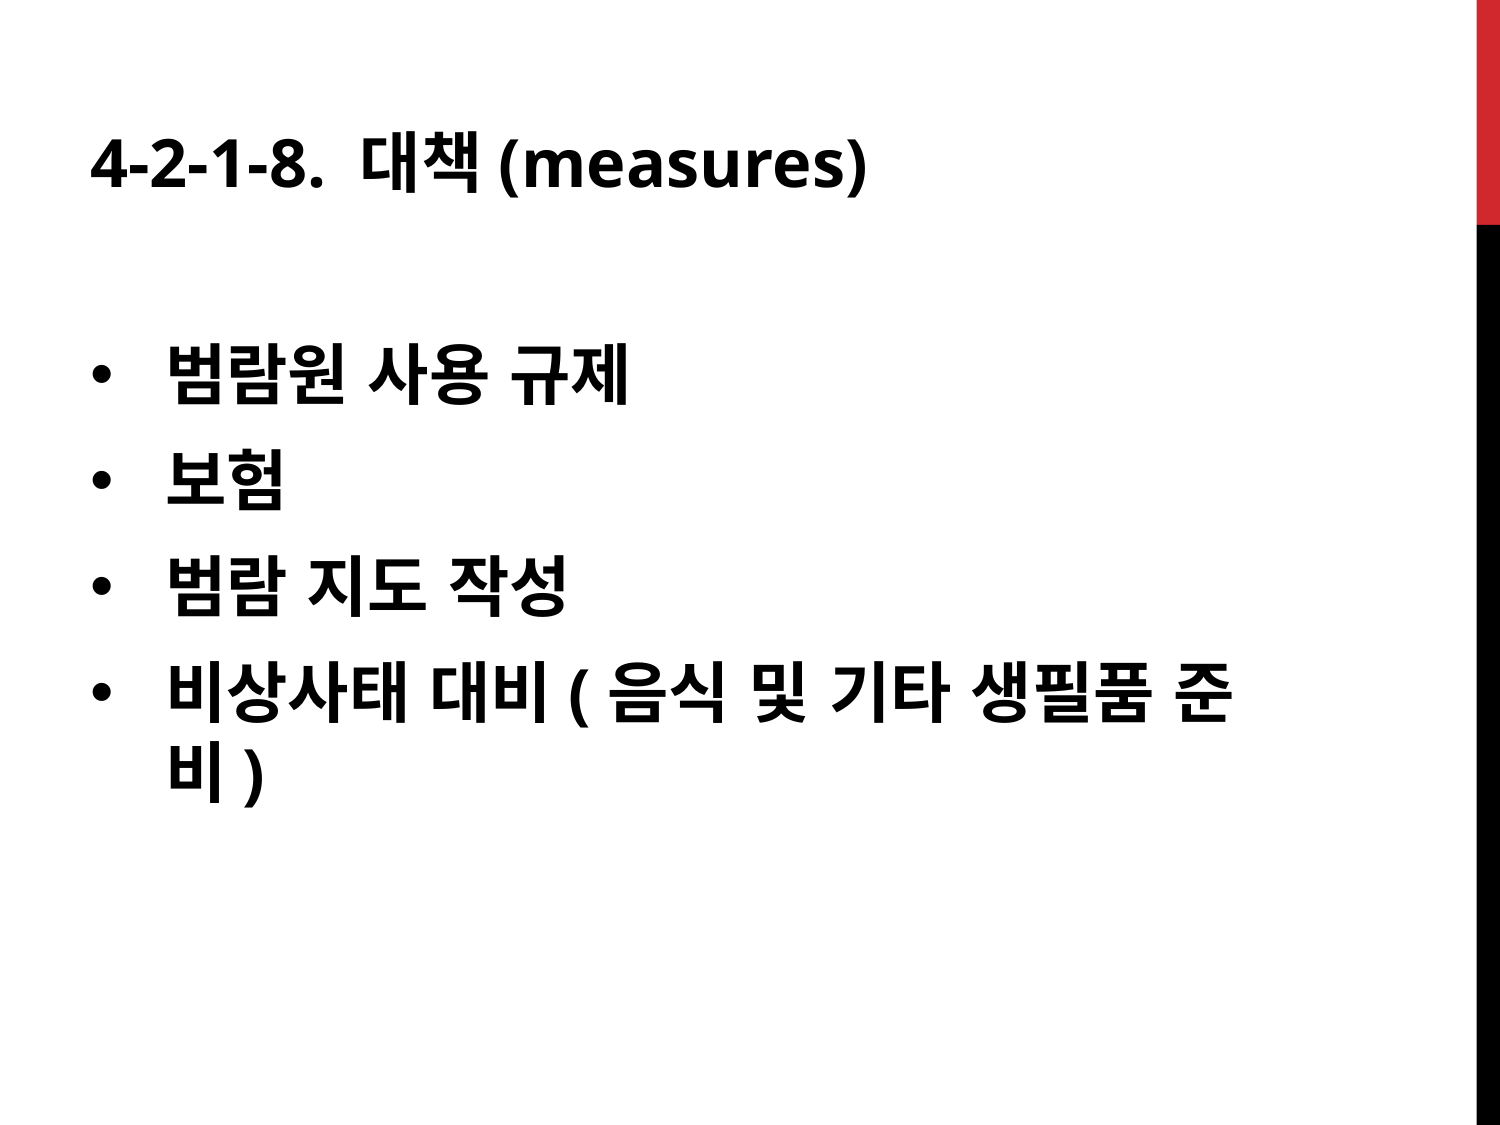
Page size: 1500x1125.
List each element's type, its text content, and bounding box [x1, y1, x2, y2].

list 4-2-1-8. 대책(measures) 범람원 사용 규제 보험 범람 지도 작성 비상사태 대비(음식 및 기타 생필품 준비) [75, 113, 1325, 1005]
